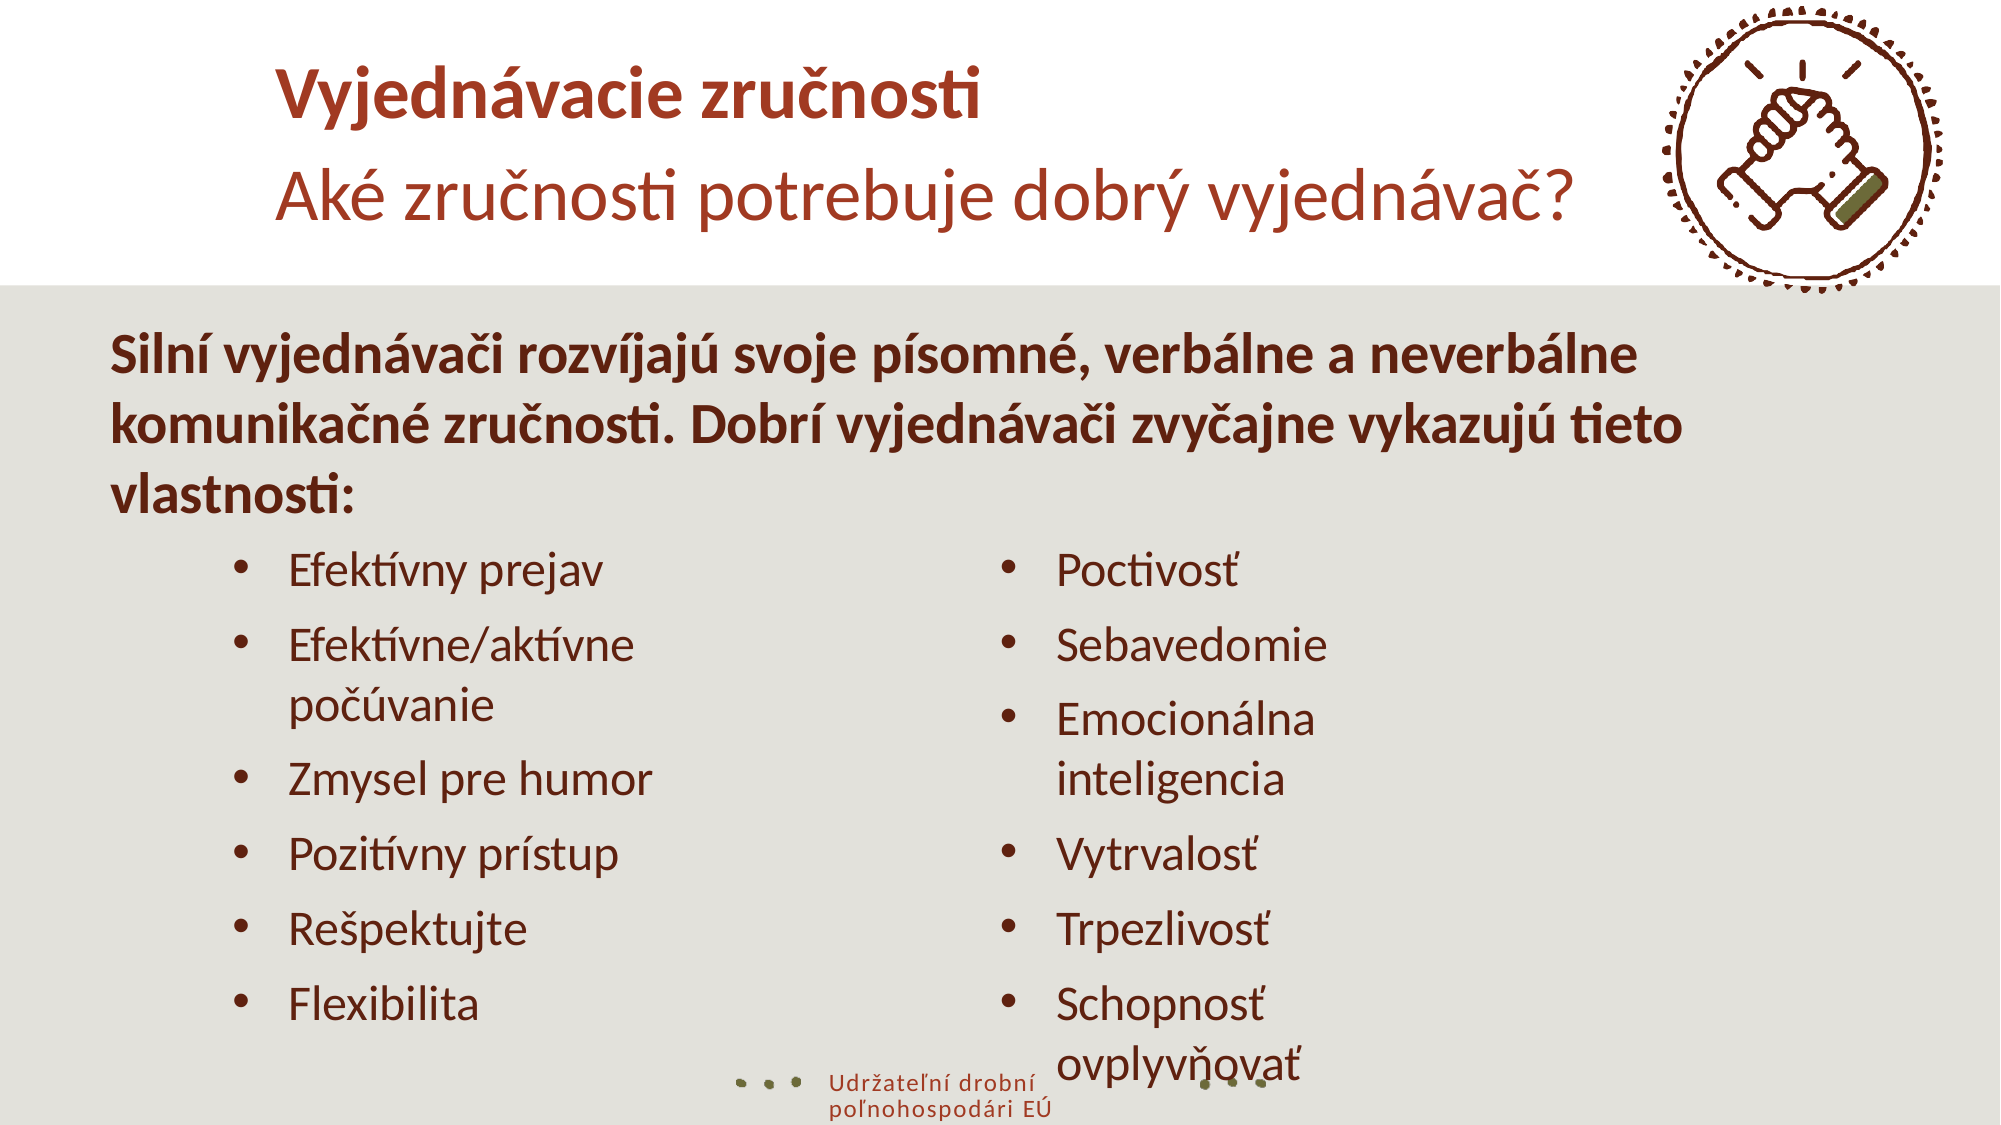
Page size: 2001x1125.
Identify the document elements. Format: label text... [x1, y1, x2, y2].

title Vyjednávacie zručnosti Aké zručnosti potrebuje dobrý vyjednávač? [272, 30, 1605, 236]
picture [1662, 5, 1943, 295]
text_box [0, 285, 2000, 1125]
